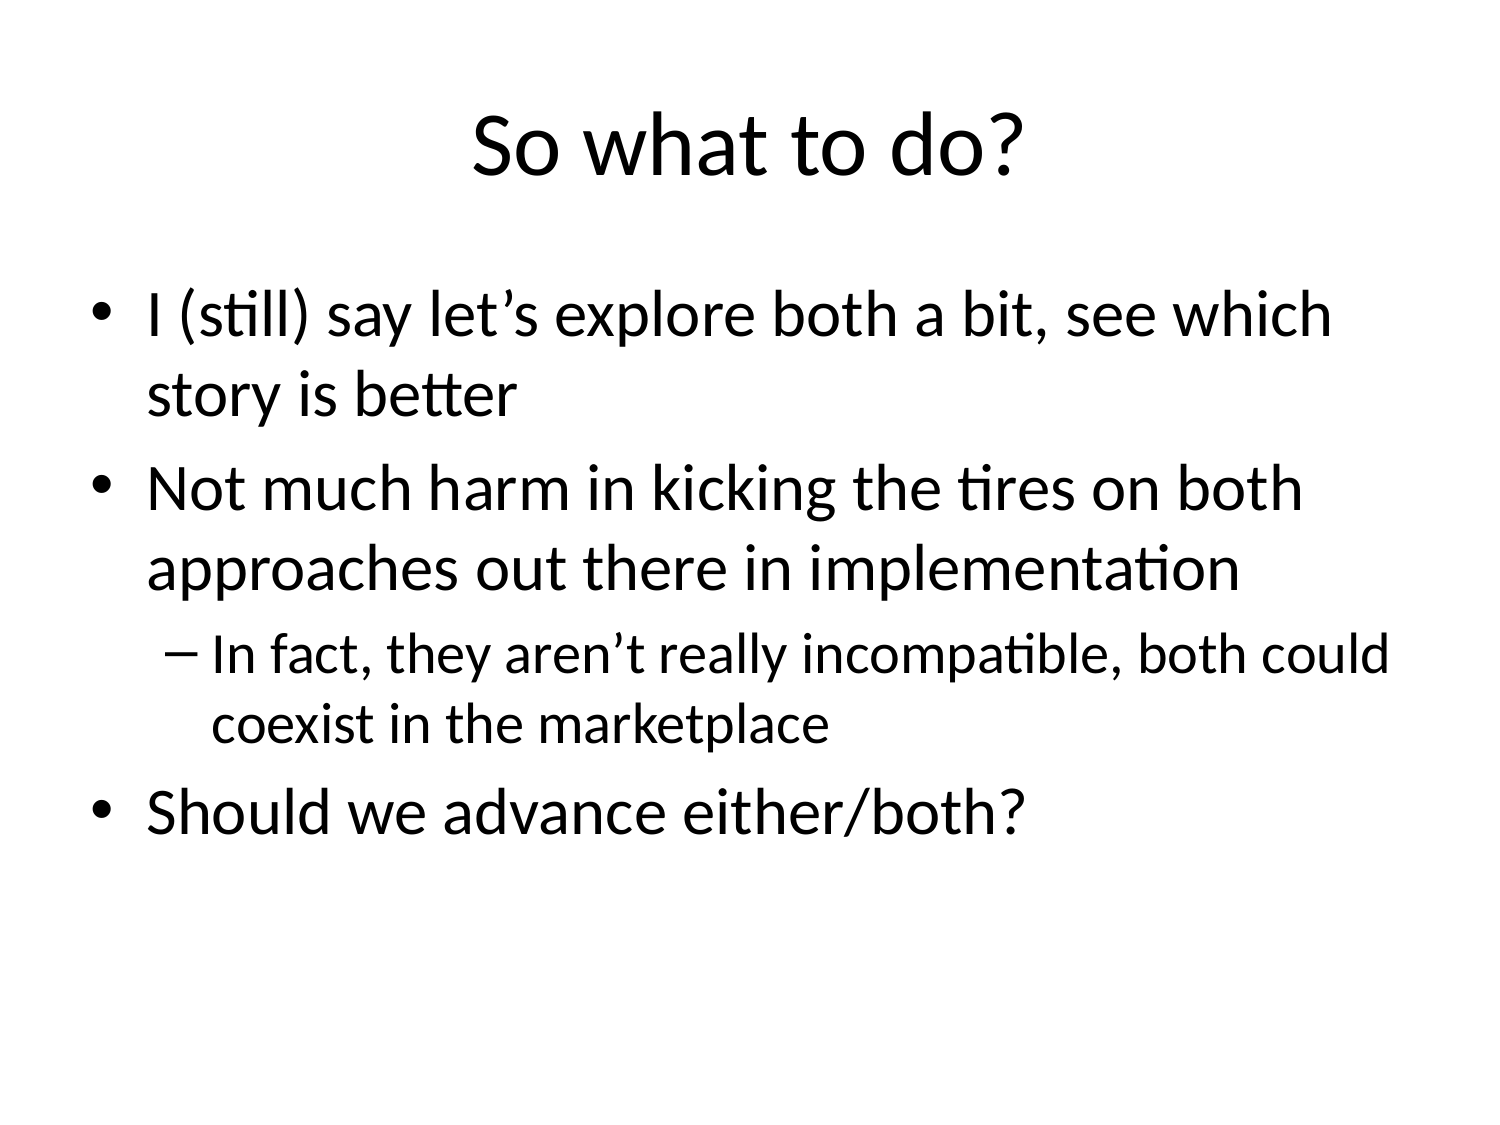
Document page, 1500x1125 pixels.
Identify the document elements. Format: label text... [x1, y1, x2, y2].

list I (still) say let’s explore both a bit, see which story is better Not much harm in kicking the tires on both approaches out there in implementation In fact, they aren’t really incompatible, both could coexist in the marketplace Should we advance either/both? [75, 262, 1425, 1005]
title So what to do? [75, 45, 1425, 233]
